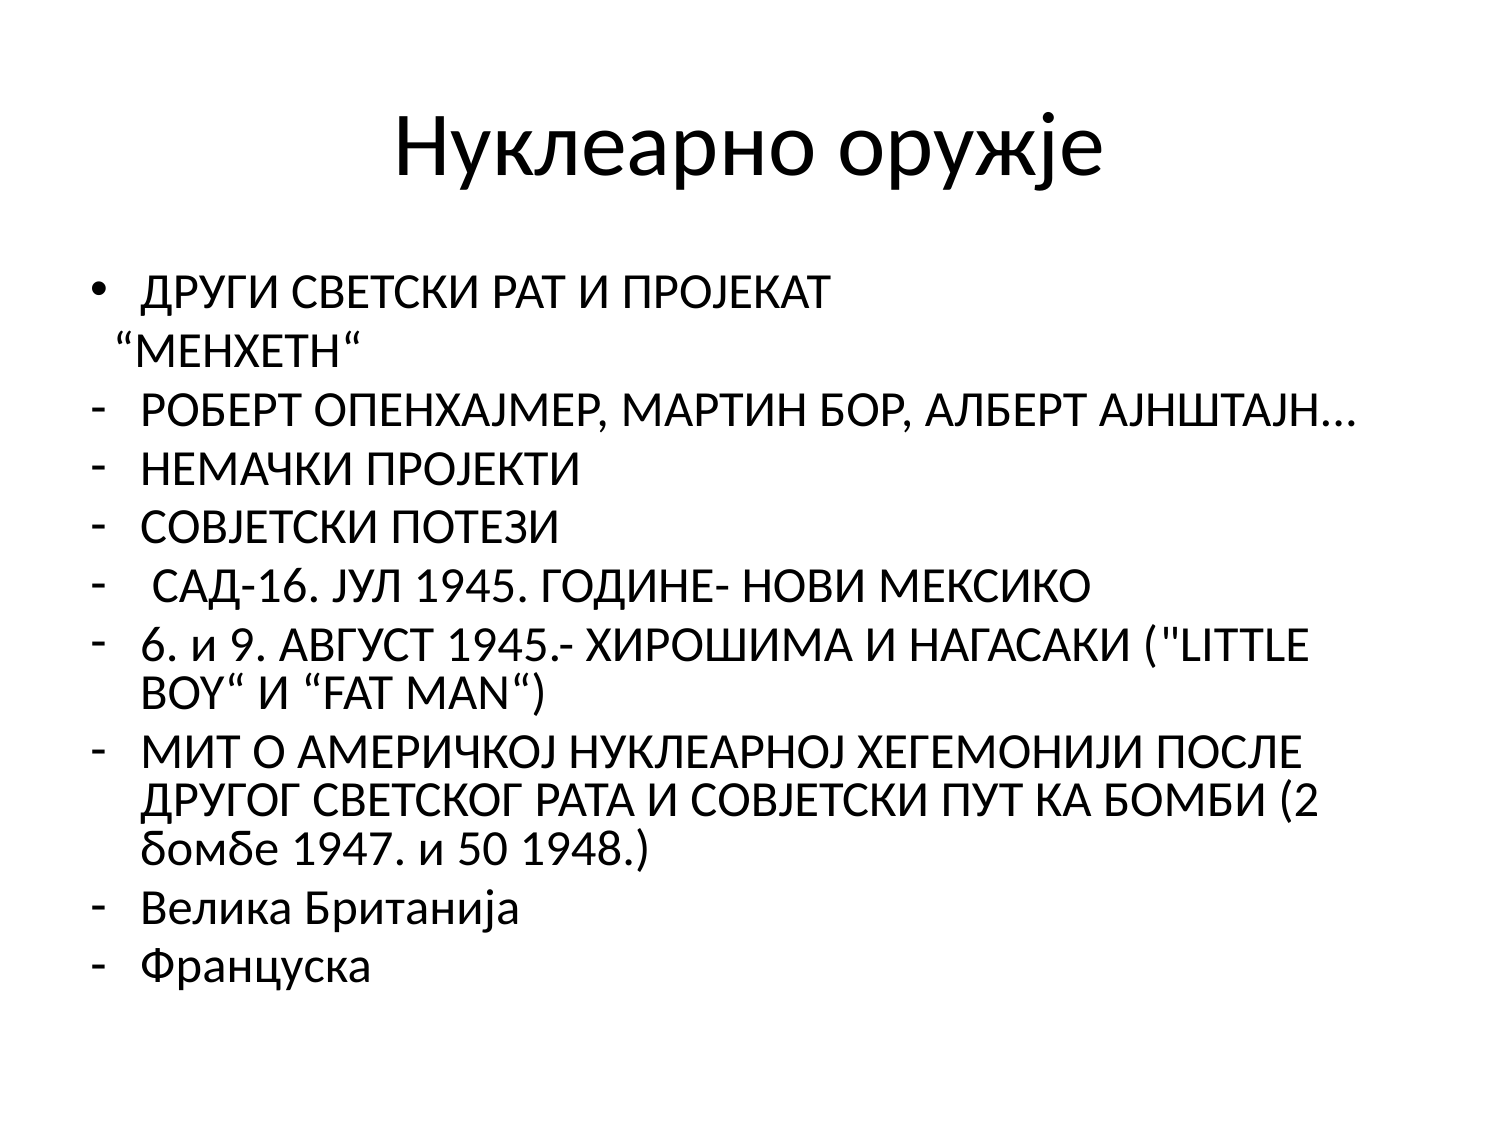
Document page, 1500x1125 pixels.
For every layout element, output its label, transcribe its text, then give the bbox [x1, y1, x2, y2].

title Нуклеарно оружје [75, 45, 1425, 233]
list ДРУГИ СВЕТСКИ РАТ И ПРОЈЕКАТ “МЕНХЕТН“ РОБЕРТ ОПЕНХАЈМЕР, МАРТИН БОР, АЛБЕРТ АЈНШТАЈН... НЕМАЧКИ ПРОЈЕКТИ СОВЈЕТСКИ ПОТЕЗИ САД-16. ЈУЛ 1945. ГОДИНЕ- НОВИ МЕКСИКО 6. и 9. АВГУСТ 1945.- ХИРОШИМА И НАГАСАКИ ("LITTLE BOY“ И “FAT MAN“) МИТ О АМЕРИЧКОЈ НУКЛЕАРНОЈ ХЕГЕМОНИЈИ ПОСЛЕ ДРУГОГ СВЕТСКОГ РАТА И СОВЈЕТСКИ ПУТ КА БОМБИ (2 бомбе 1947. и 50 1948.) Велика Британија Француска [75, 262, 1425, 1005]
